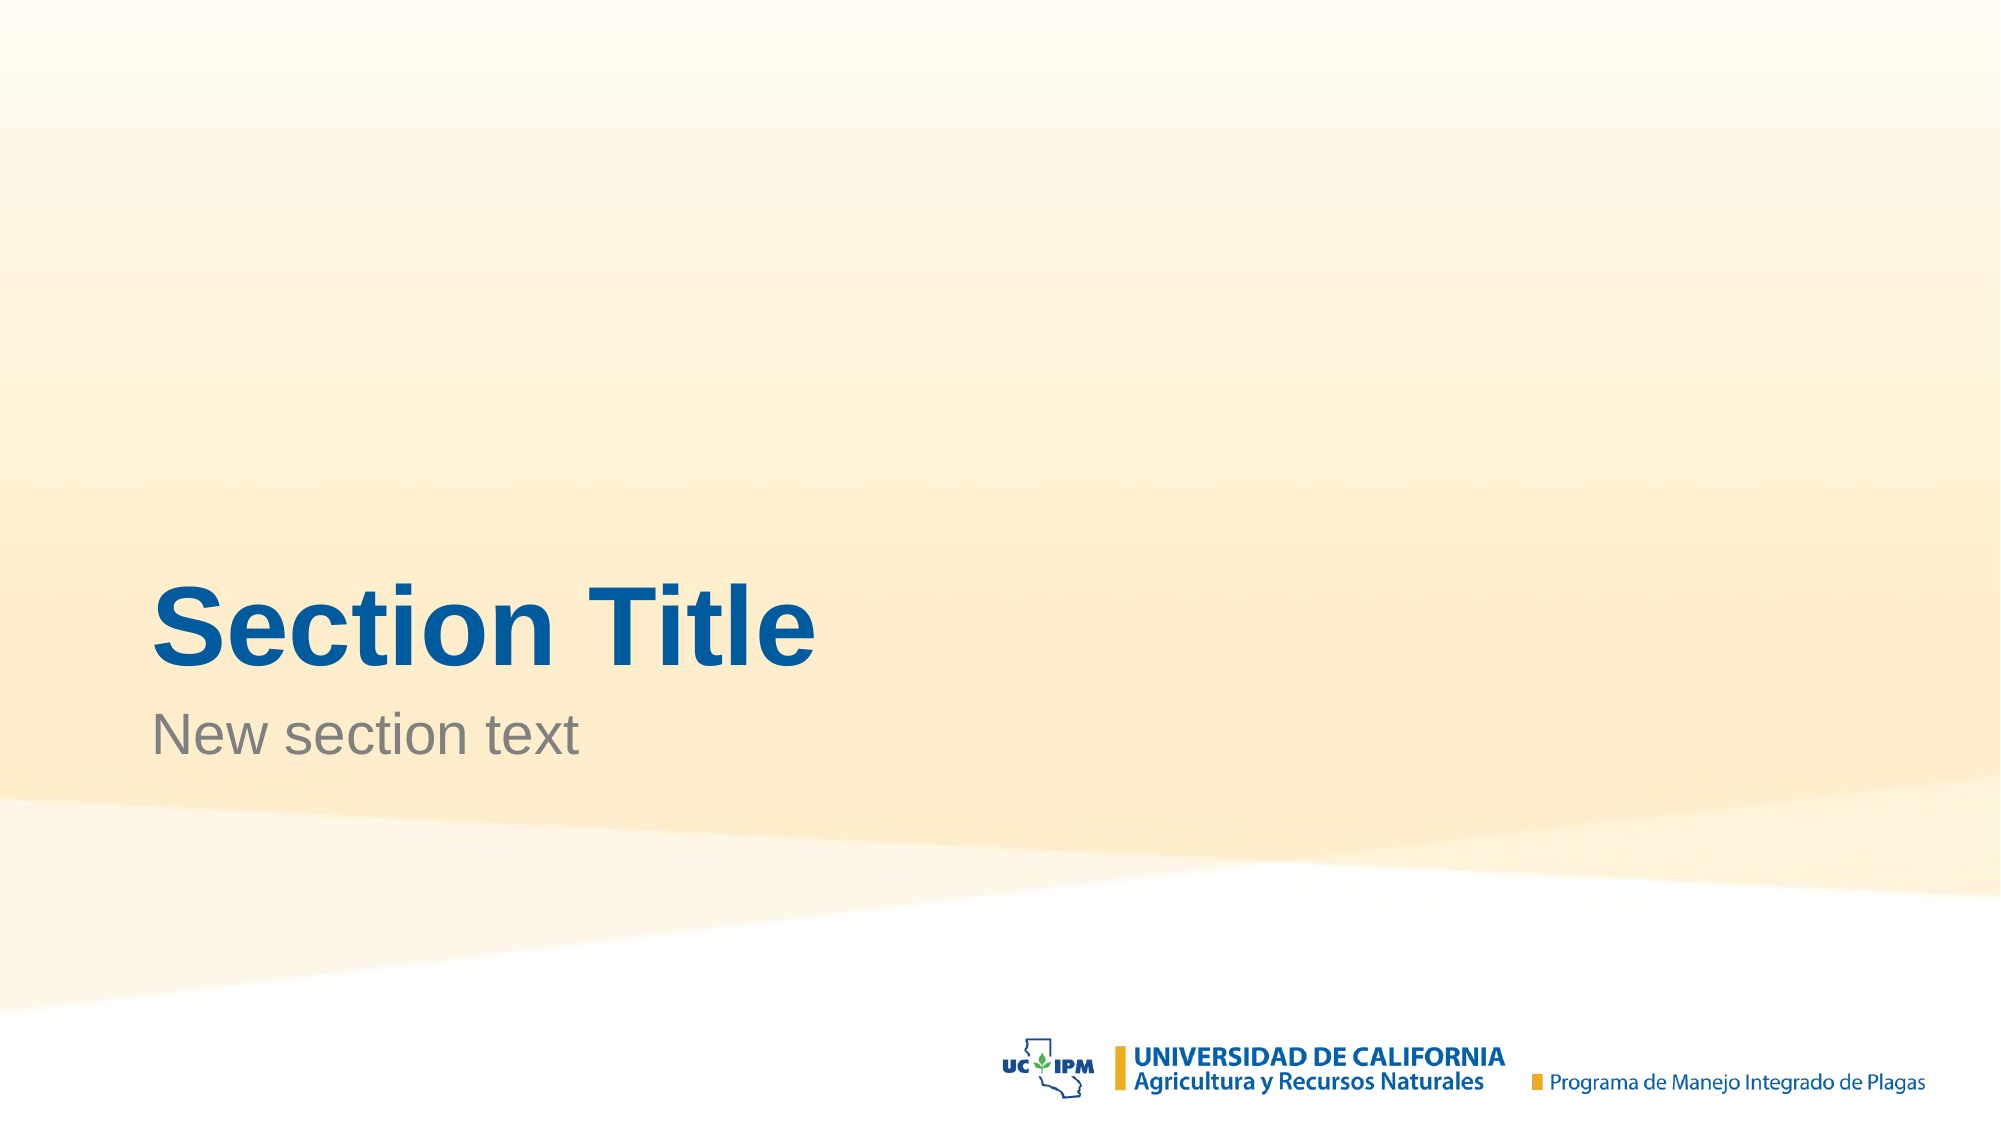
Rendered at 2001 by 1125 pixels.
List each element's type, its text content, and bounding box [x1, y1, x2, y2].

title Section Title [136, 229, 1862, 697]
list New section text [136, 697, 1862, 944]
picture [0, 0, 2001, 1125]
